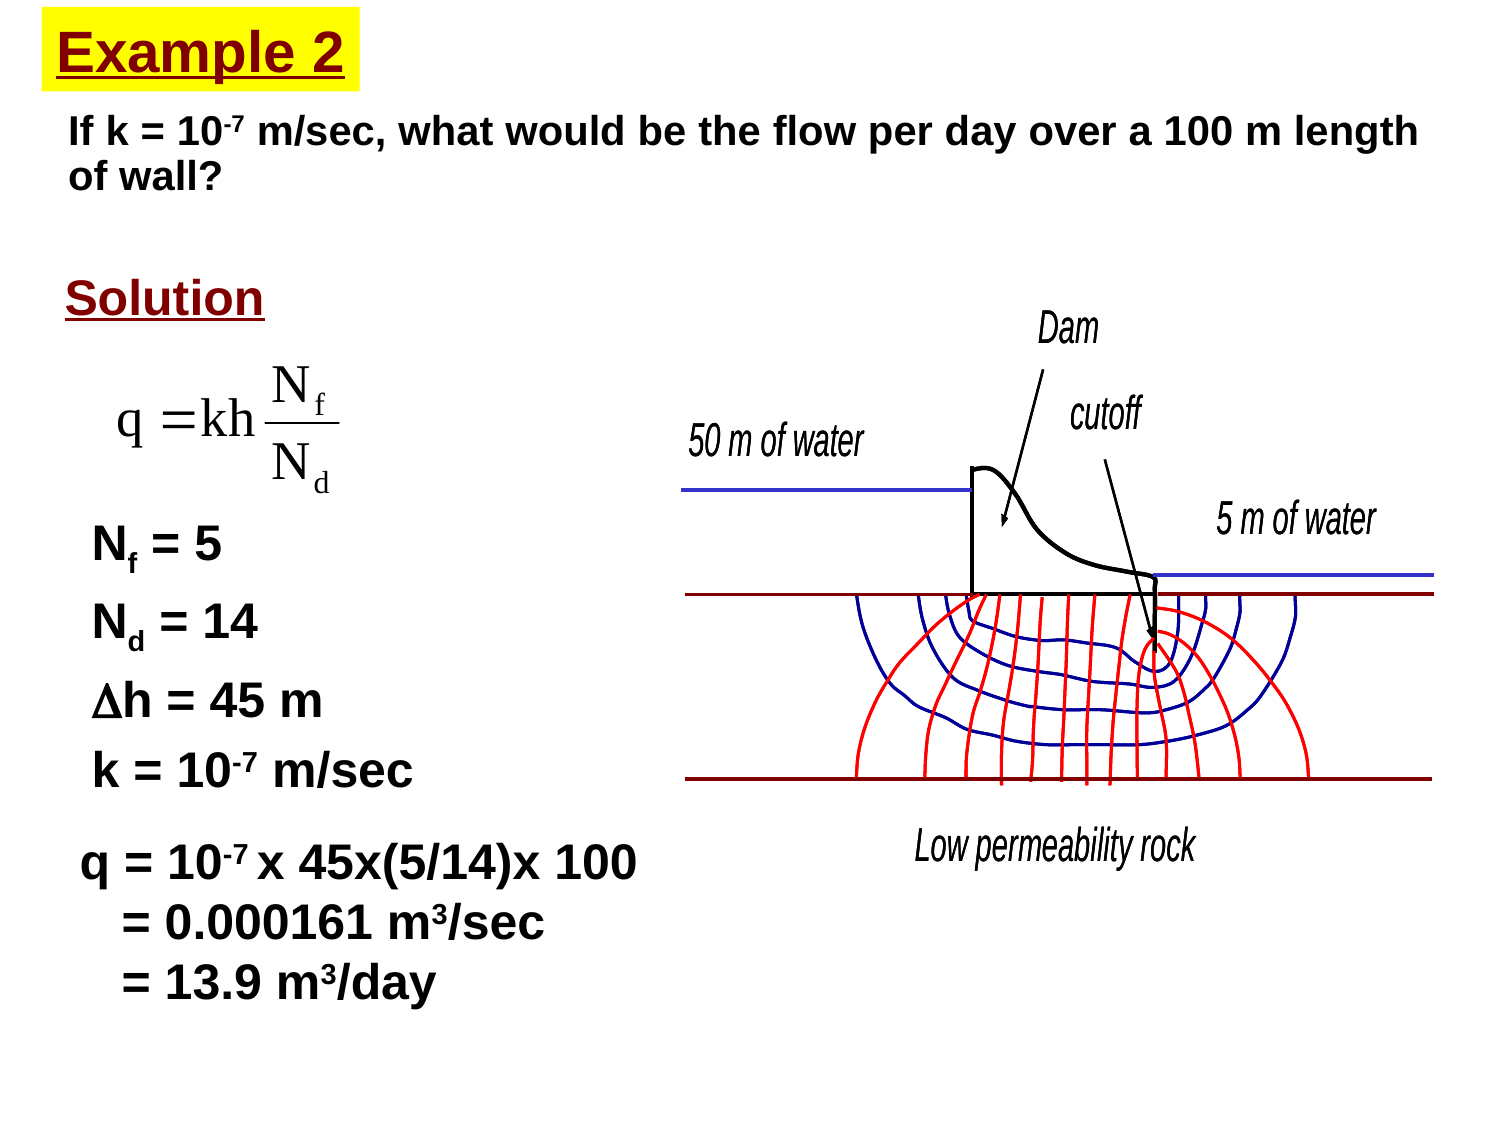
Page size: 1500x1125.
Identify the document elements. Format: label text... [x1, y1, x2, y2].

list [109, 349, 352, 506]
text_box q = 10-7 x 45x(5/14)x 100 = 0.000161 m3/sec = 13.9 m3/day [64, 822, 680, 1018]
text_box Example 2 [41, 6, 360, 92]
text_box Solution [49, 258, 280, 333]
list If k = 10-7 m/sec, what would be the flow per day over a 100 m length of wall? [53, 101, 1436, 220]
text_box Nf = 5 Nd = 14 h = 45 m k = 10-7 m/sec [76, 503, 468, 804]
picture [678, 290, 1438, 882]
